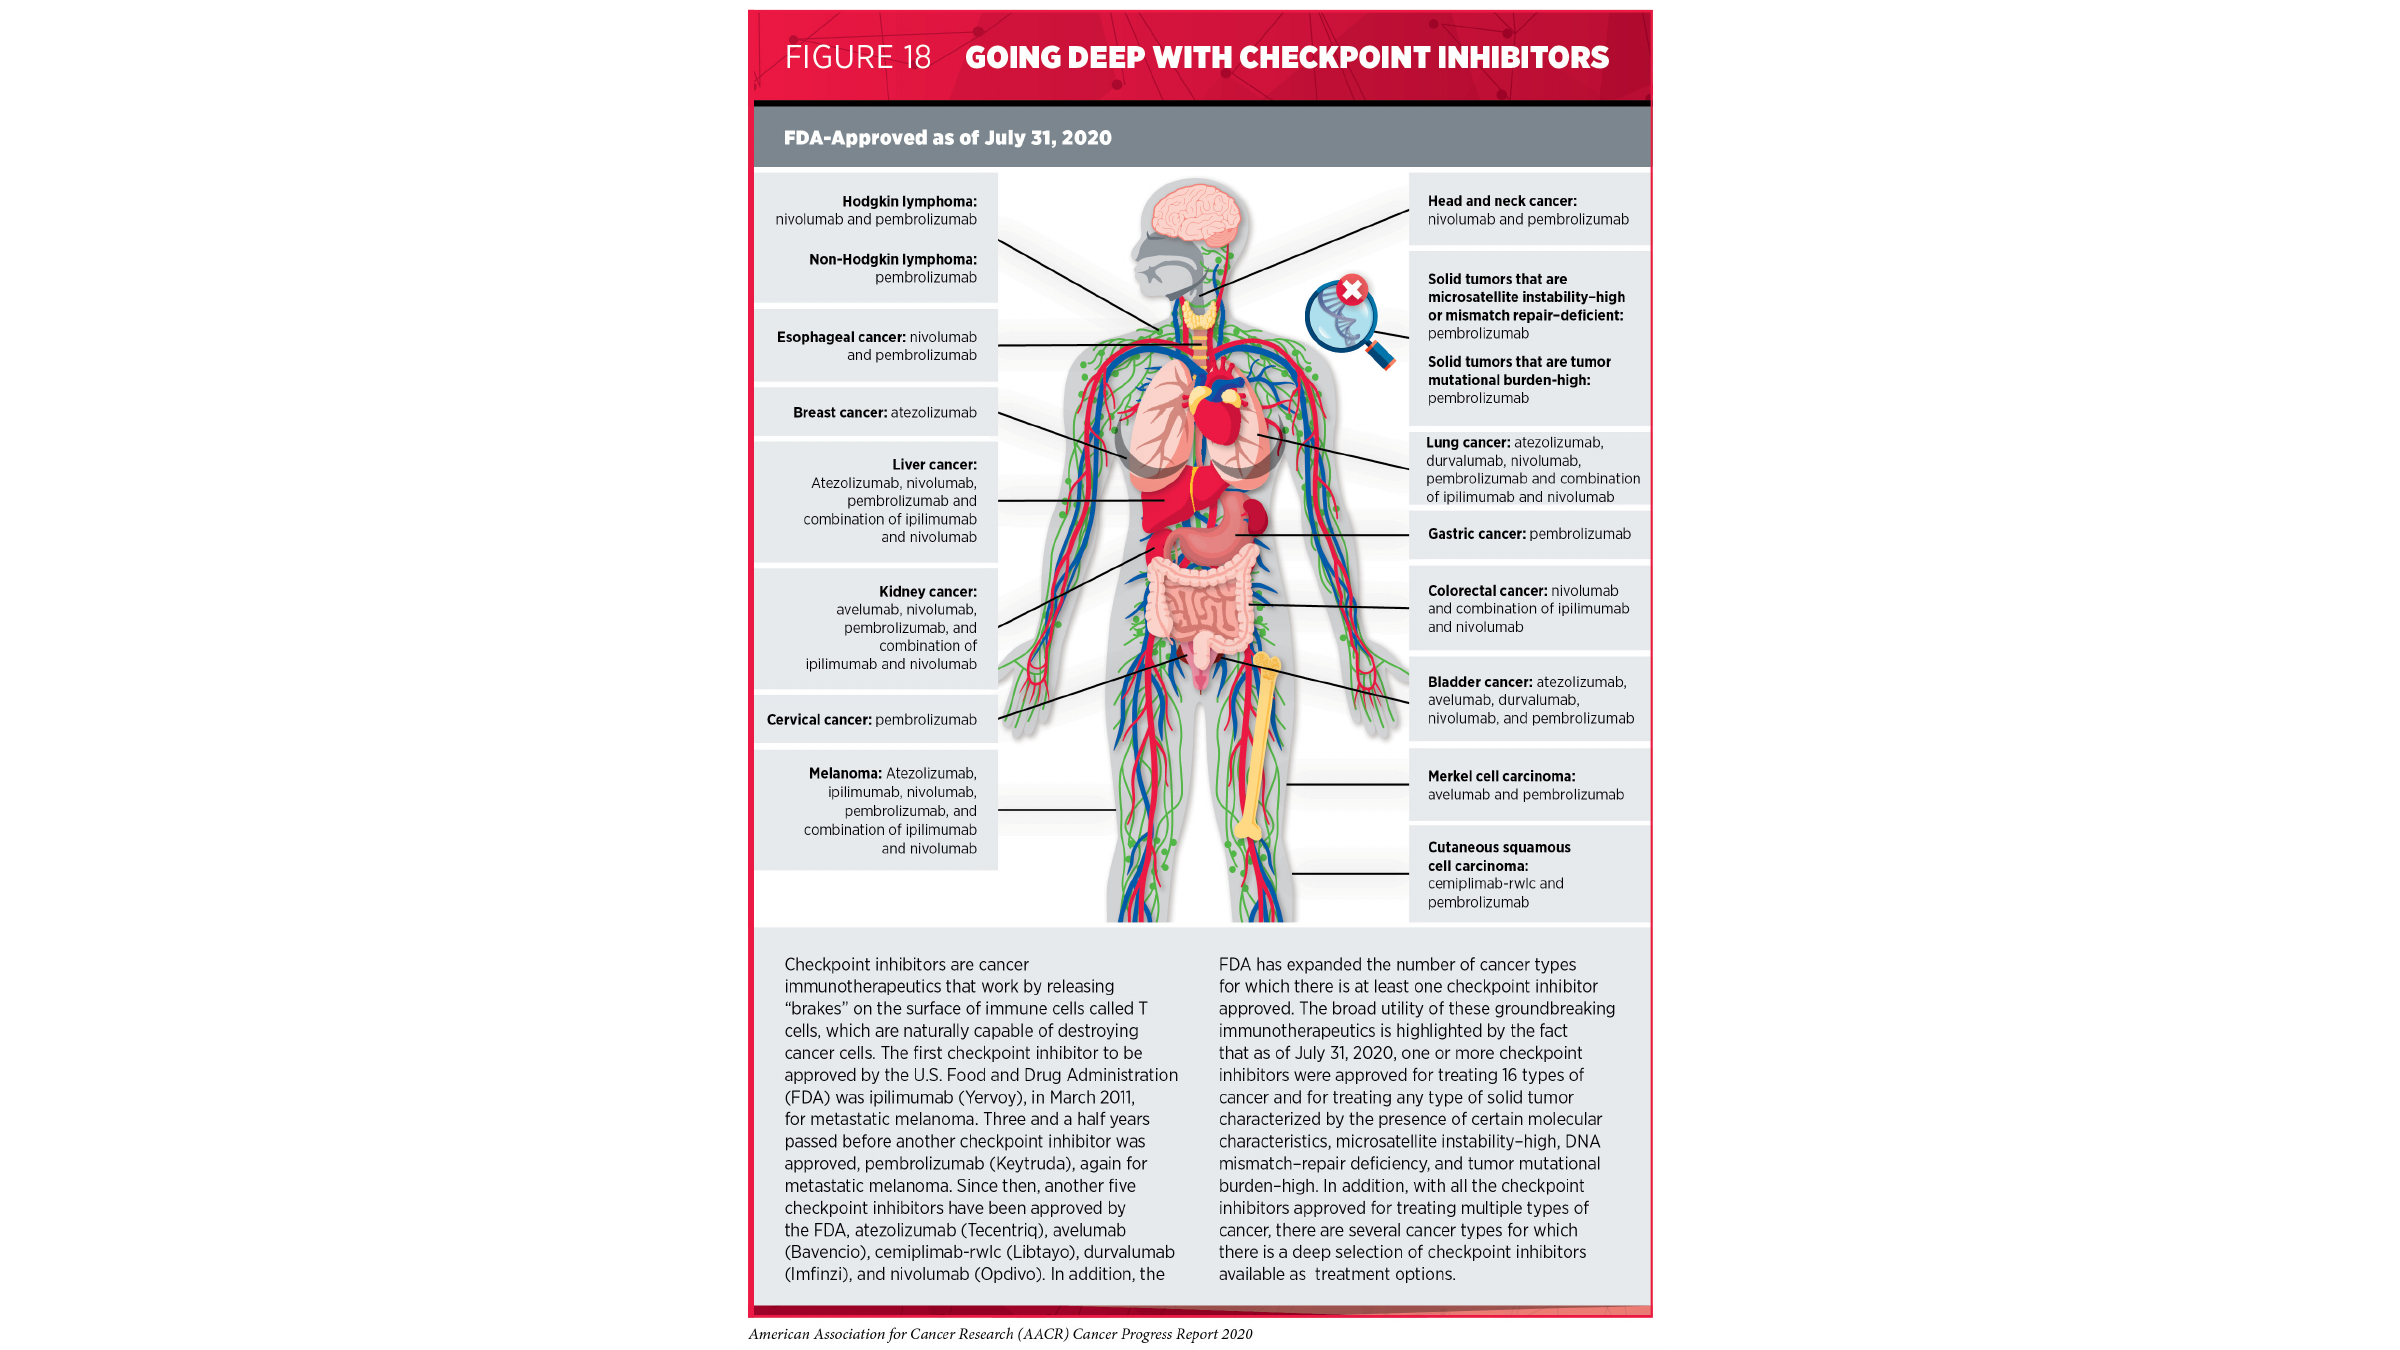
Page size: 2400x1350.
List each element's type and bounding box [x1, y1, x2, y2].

picture [735, 0, 1665, 1350]
